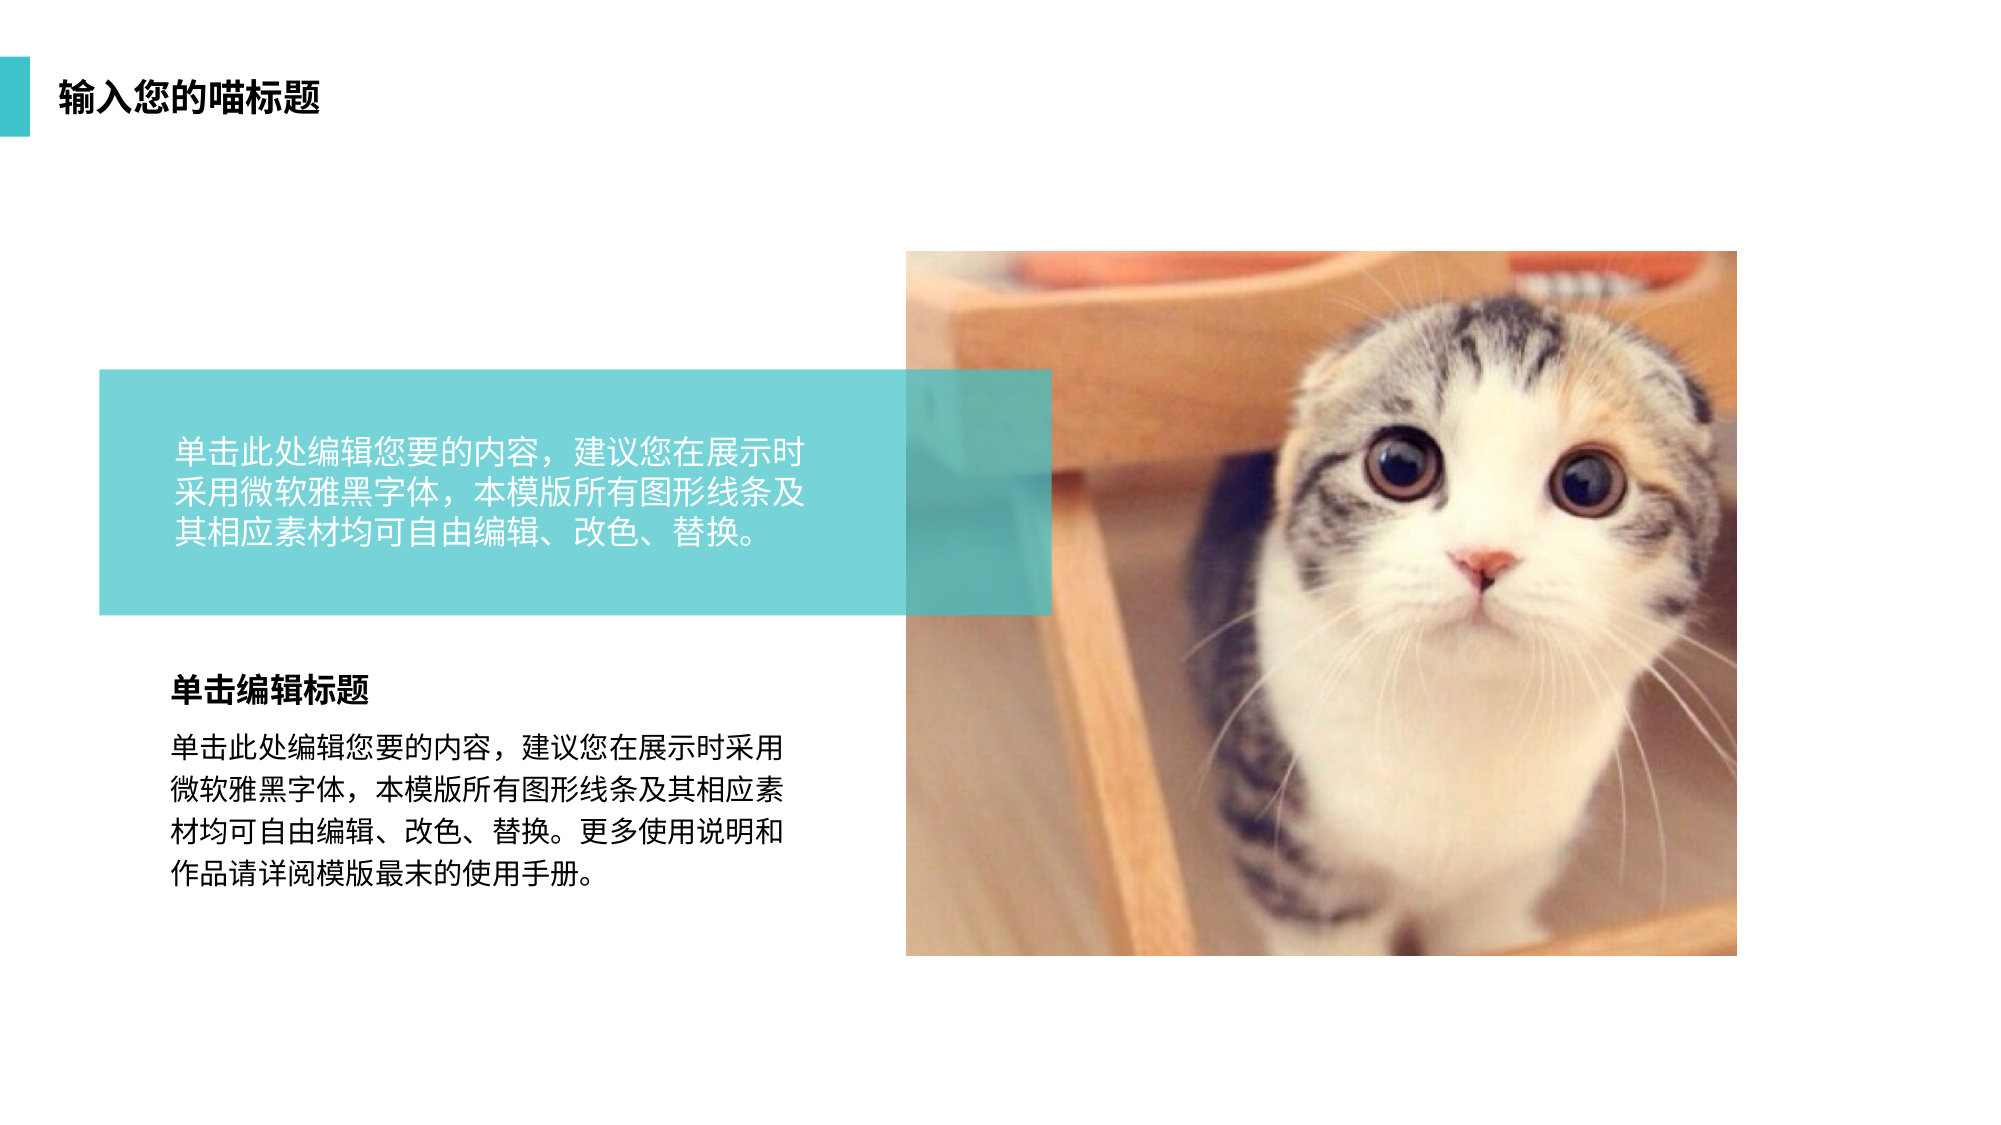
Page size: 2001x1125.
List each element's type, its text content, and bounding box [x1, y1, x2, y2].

text_box 单击编辑标题 [170, 669, 622, 710]
text_box 单击此处编辑您要的内容，建议您在展示时采用微软雅黑字体，本模版所有图形线条及其相应素材均可自由编辑、改色、替换。更多使用说明和作品请详阅模版最末的使用手册。 [170, 722, 789, 891]
text_box 单击此处编辑您要的内容，建议您在展示时采用微软雅黑字体，本模版所有图形线条及其相应素材均可自由编辑、改色、替换。 [159, 423, 832, 559]
picture [906, 251, 1737, 956]
text_box [98, 368, 906, 616]
text_box [0, 56, 31, 138]
text_box 输入您的喵标题 [43, 66, 389, 127]
